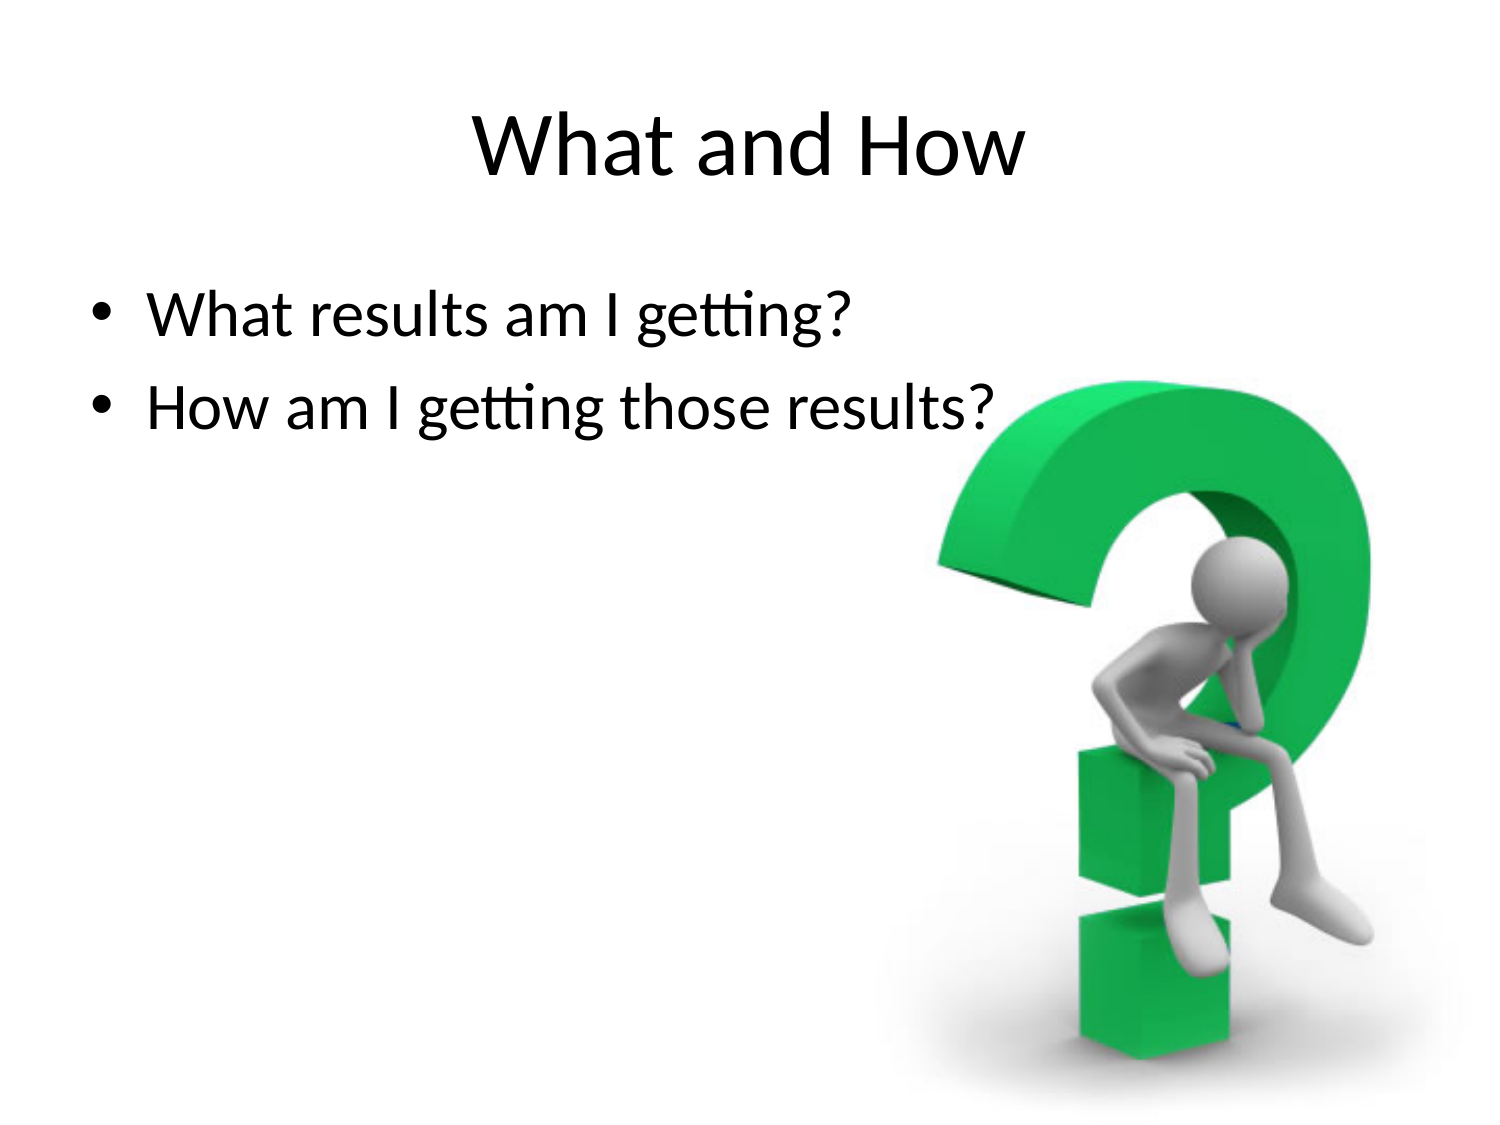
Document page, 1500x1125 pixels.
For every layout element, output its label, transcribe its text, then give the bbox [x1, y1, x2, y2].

title What and How [75, 45, 1425, 233]
picture [874, 376, 1472, 1125]
list What results am I getting? How am I getting those results? [75, 262, 1425, 1005]
